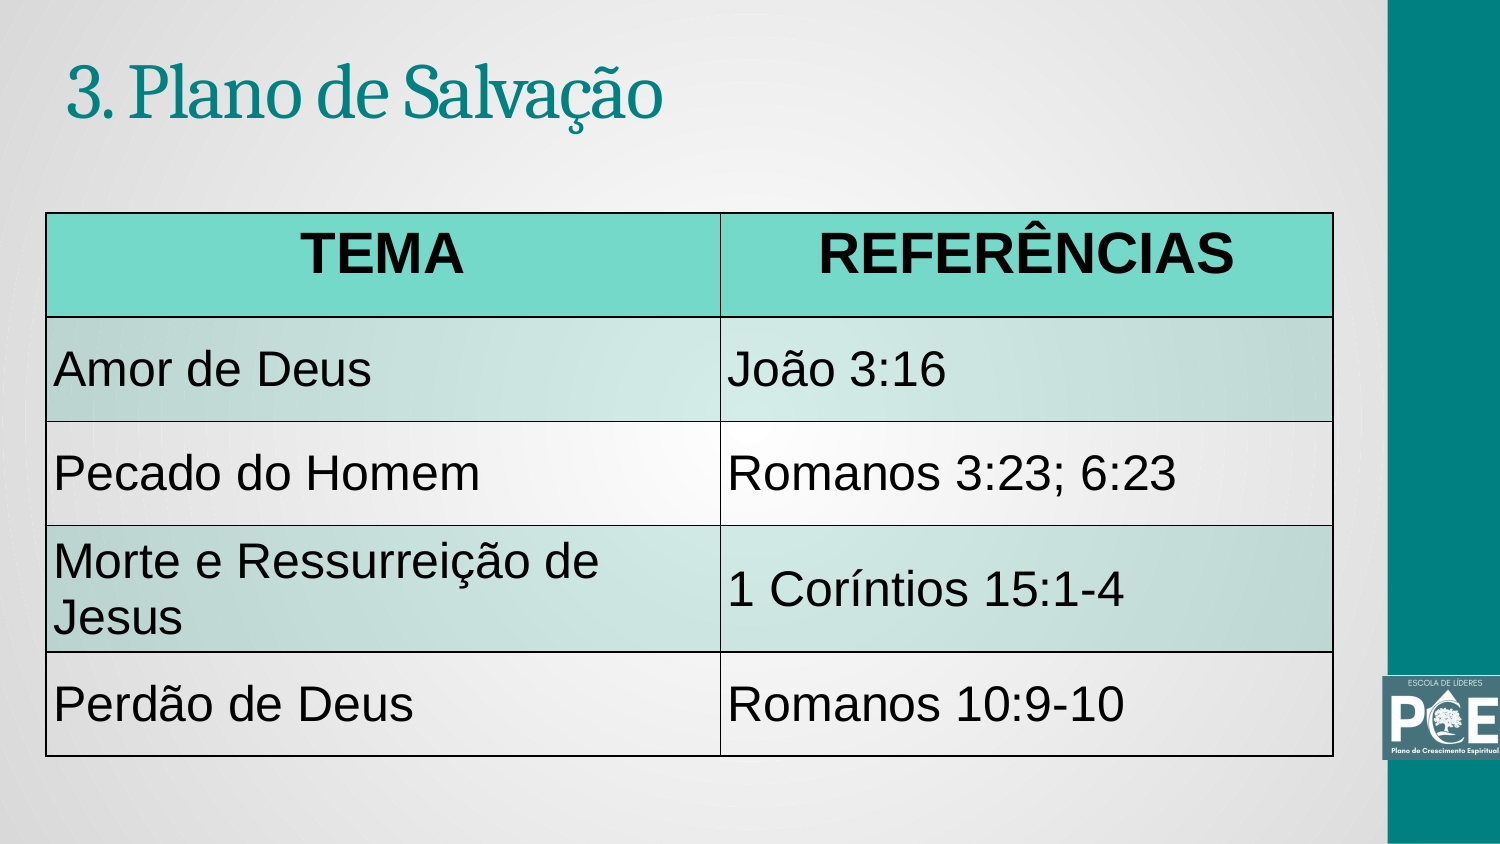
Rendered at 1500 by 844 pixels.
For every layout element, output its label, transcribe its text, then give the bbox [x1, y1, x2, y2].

table_cell 1 Coríntios 15:1-4 [721, 526, 1332, 651]
title 3. Plano de Salvação [58, 25, 1459, 149]
picture [1382, 675, 1500, 760]
table_cell Romanos 3:23; 6:23 [721, 422, 1332, 525]
table_header TEMA [47, 214, 720, 316]
table_cell Amor de Deus [47, 318, 720, 421]
table_cell Morte e Ressurreição de Jesus [47, 526, 720, 651]
table_cell Romanos 10:9-10 [721, 653, 1332, 755]
table_cell João 3:16 [721, 318, 1332, 421]
table_cell Pecado do Homem [47, 422, 720, 525]
table_cell Perdão de Deus [47, 653, 720, 755]
table_header REFERÊNCIAS [721, 214, 1332, 316]
